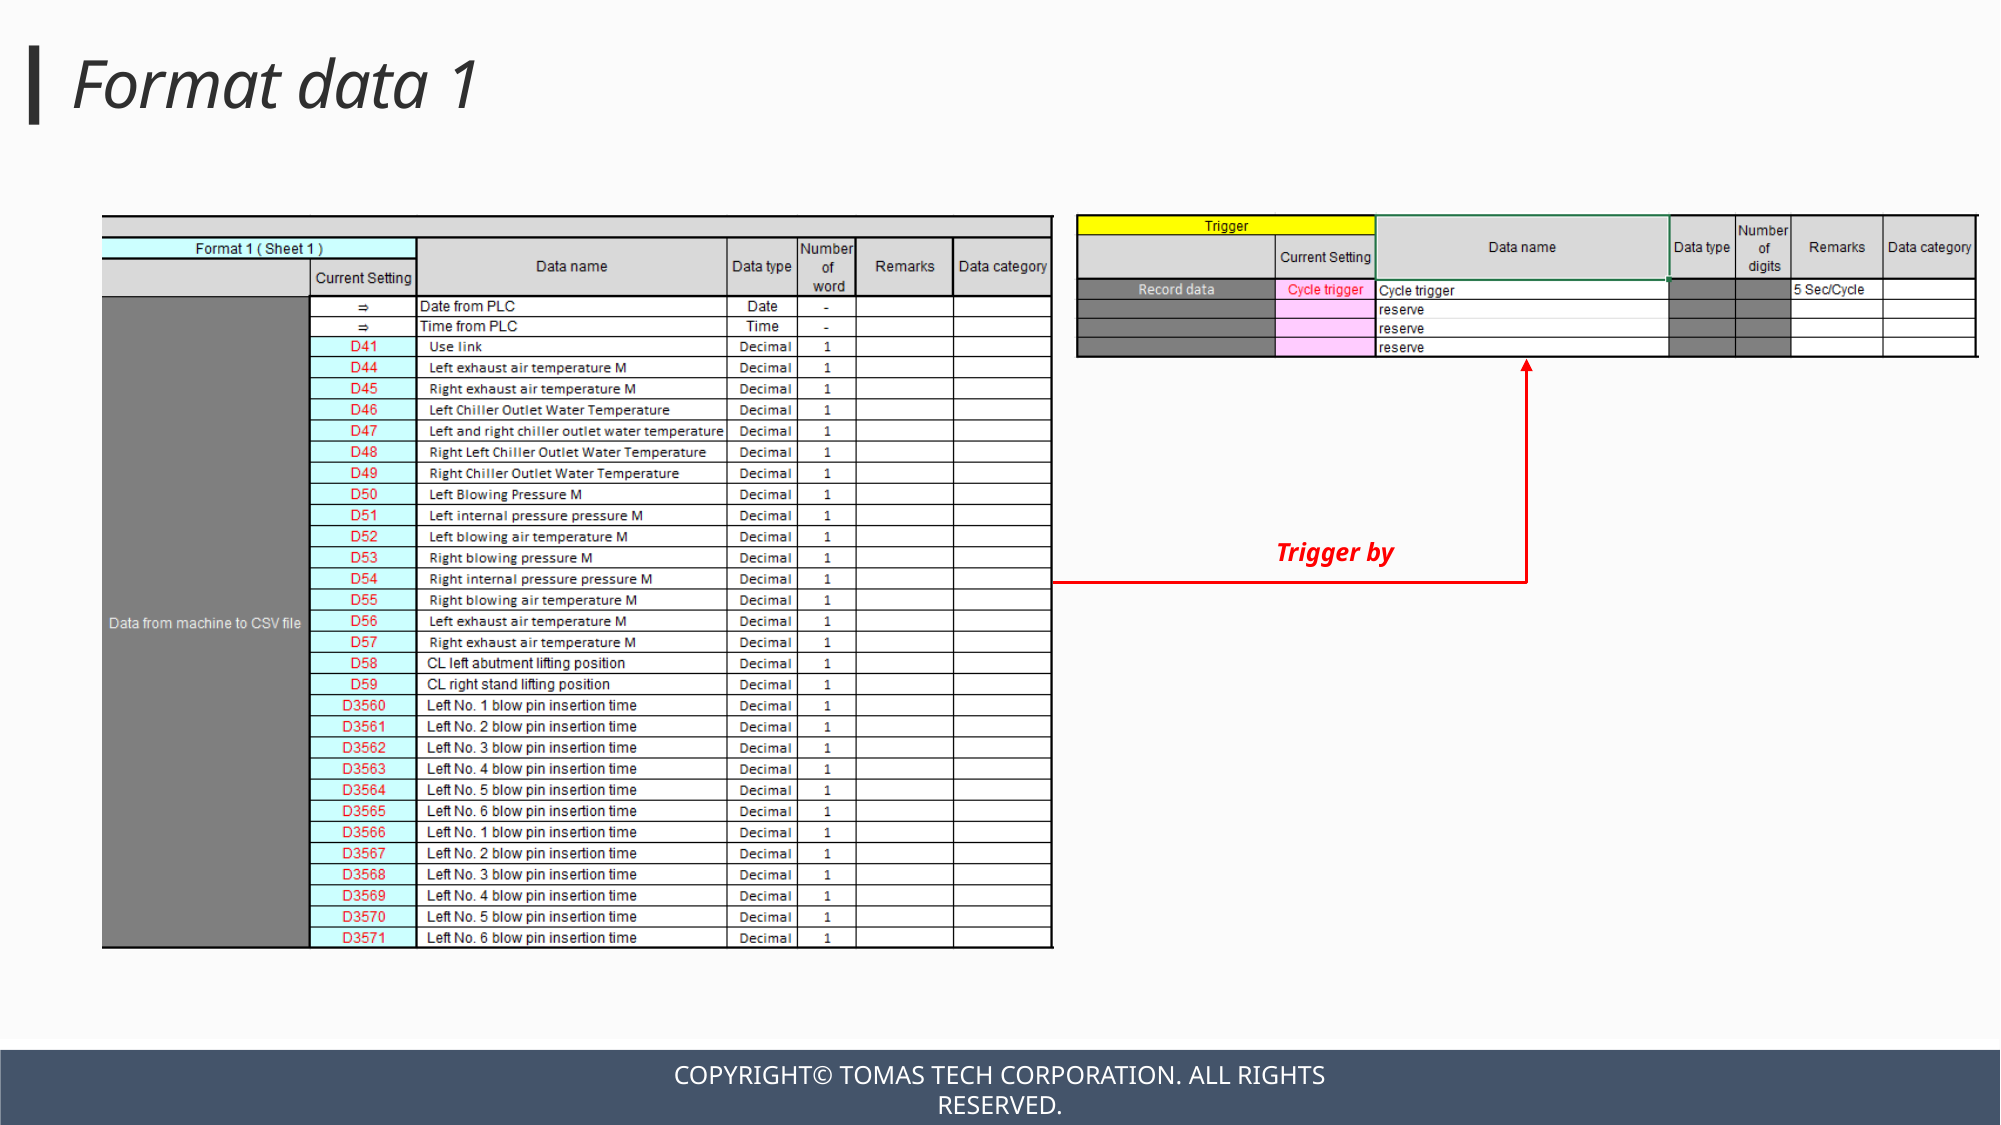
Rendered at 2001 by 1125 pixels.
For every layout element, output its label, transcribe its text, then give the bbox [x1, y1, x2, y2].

picture [1074, 212, 1980, 360]
footer Copyright© TOMAS TECH CORPORATION. All rights reserved. [604, 1059, 1396, 1120]
picture [101, 214, 1054, 951]
text_box ┃ Format data 1 [0, 20, 1889, 130]
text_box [1052, 358, 1528, 583]
